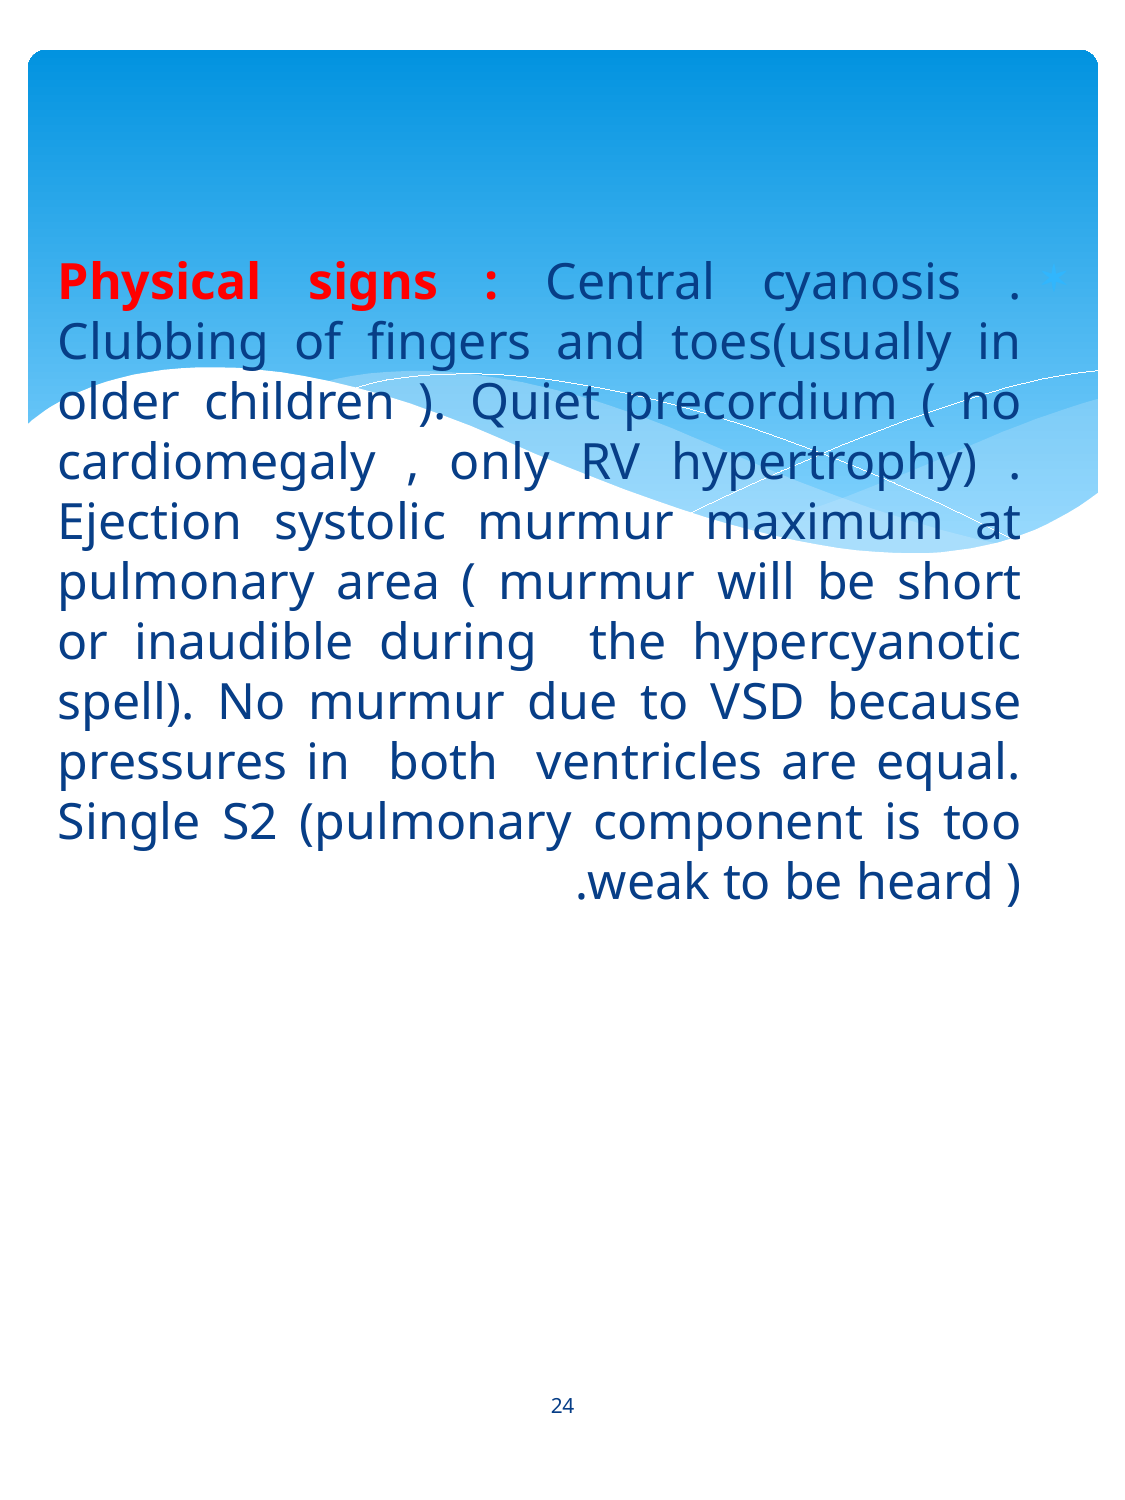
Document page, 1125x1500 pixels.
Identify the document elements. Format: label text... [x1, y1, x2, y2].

list Physical signs : Central cyanosis . Clubbing of fingers and toes(usually in older children ). Quiet precordium ( no cardiomegaly , only RV hypertrophy) . Ejection systolic murmur maximum at pulmonary area ( murmur will be short or inaudible during the hypercyanotic spell). No murmur due to VSD because pressures in both ventricles are equal. Single S2 (pulmonary component is too weak to be heard ). [42, 242, 1083, 1340]
slide_number 24 [491, 1367, 634, 1447]
